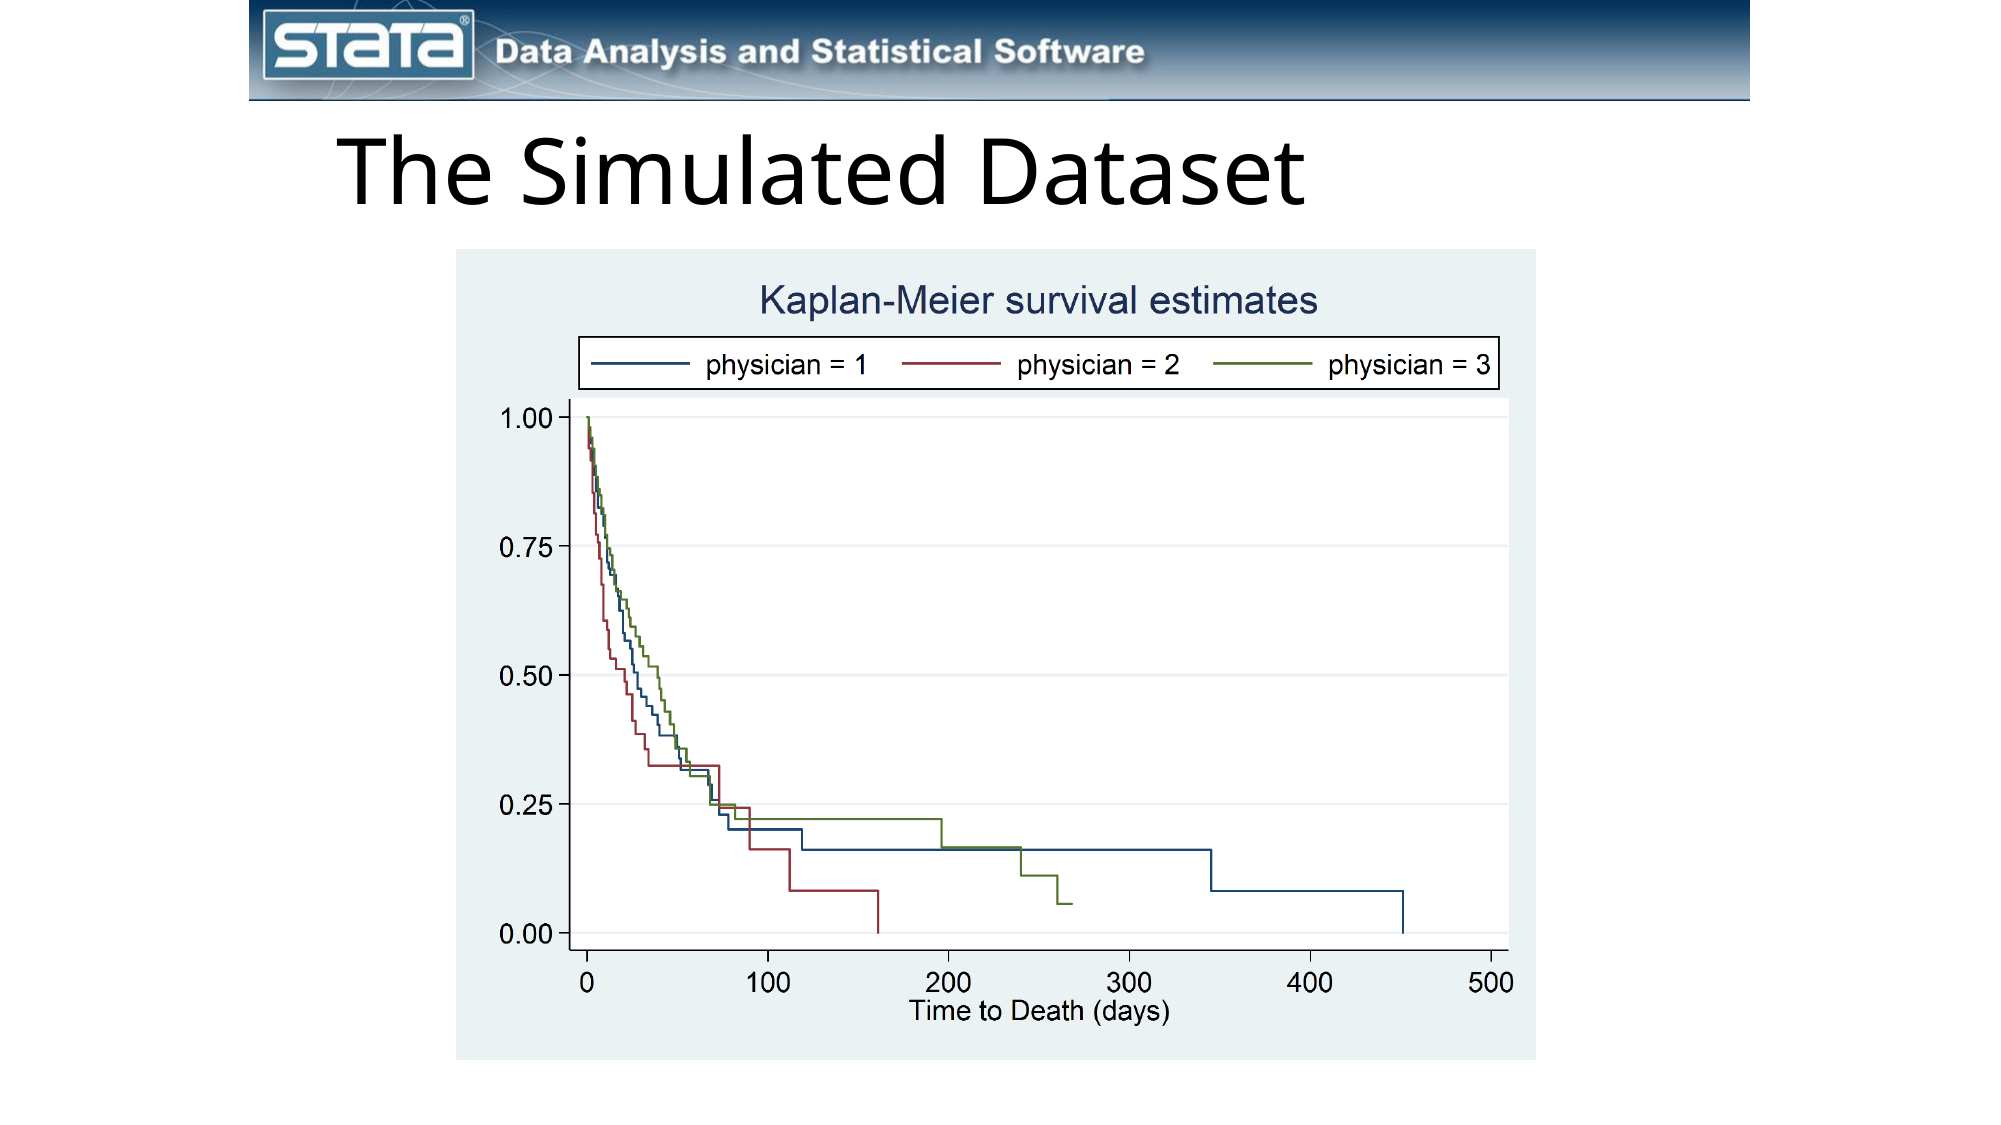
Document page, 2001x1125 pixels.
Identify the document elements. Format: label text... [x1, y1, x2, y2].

picture [249, 0, 1750, 101]
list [456, 249, 1536, 1060]
title The Simulated Dataset [321, 101, 1671, 250]
